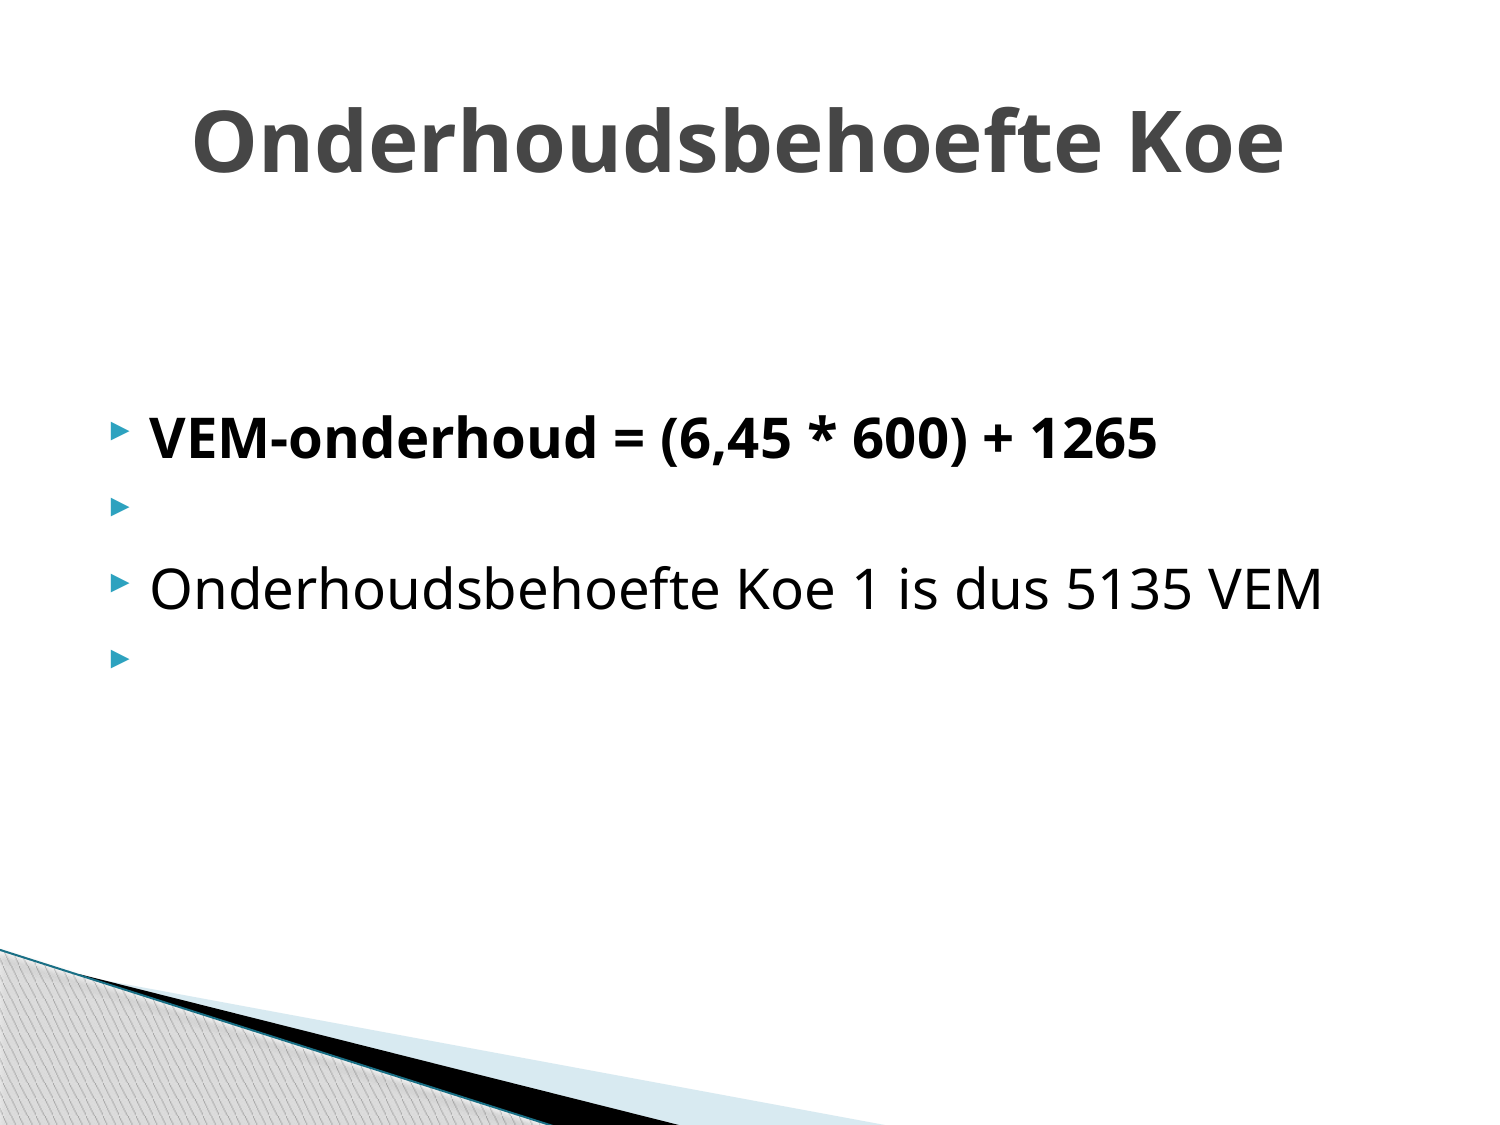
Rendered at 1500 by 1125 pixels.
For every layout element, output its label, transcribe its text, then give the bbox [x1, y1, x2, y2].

list VEM-onderhoud = (6,45 * 600) + 1265 Onderhoudsbehoefte Koe 1 is dus 5135 VEM [75, 243, 1425, 986]
title Onderhoudsbehoefte Koe [75, 45, 1425, 233]
